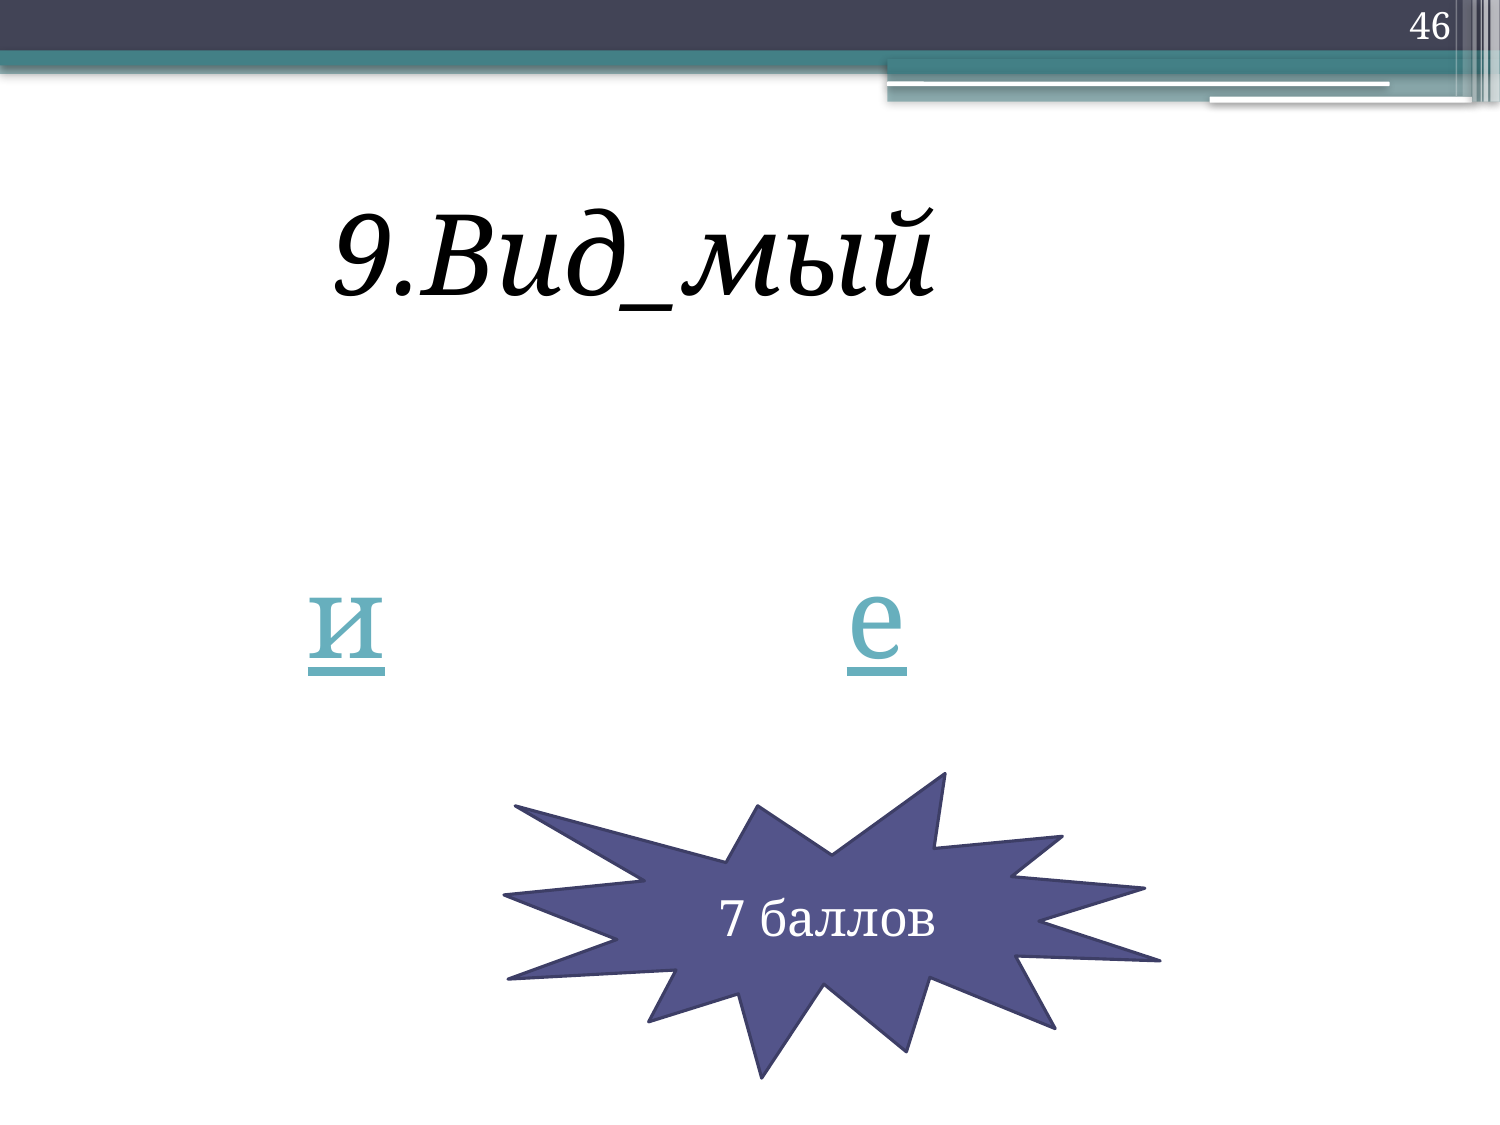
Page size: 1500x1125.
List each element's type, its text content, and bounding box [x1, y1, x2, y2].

slide_number 46 [1341, 0, 1466, 61]
text_box е [831, 539, 1090, 708]
text_box и [292, 539, 551, 708]
text_box 7 баллов [502, 772, 1162, 1080]
text_box 9.Вид_мый [316, 175, 1172, 326]
